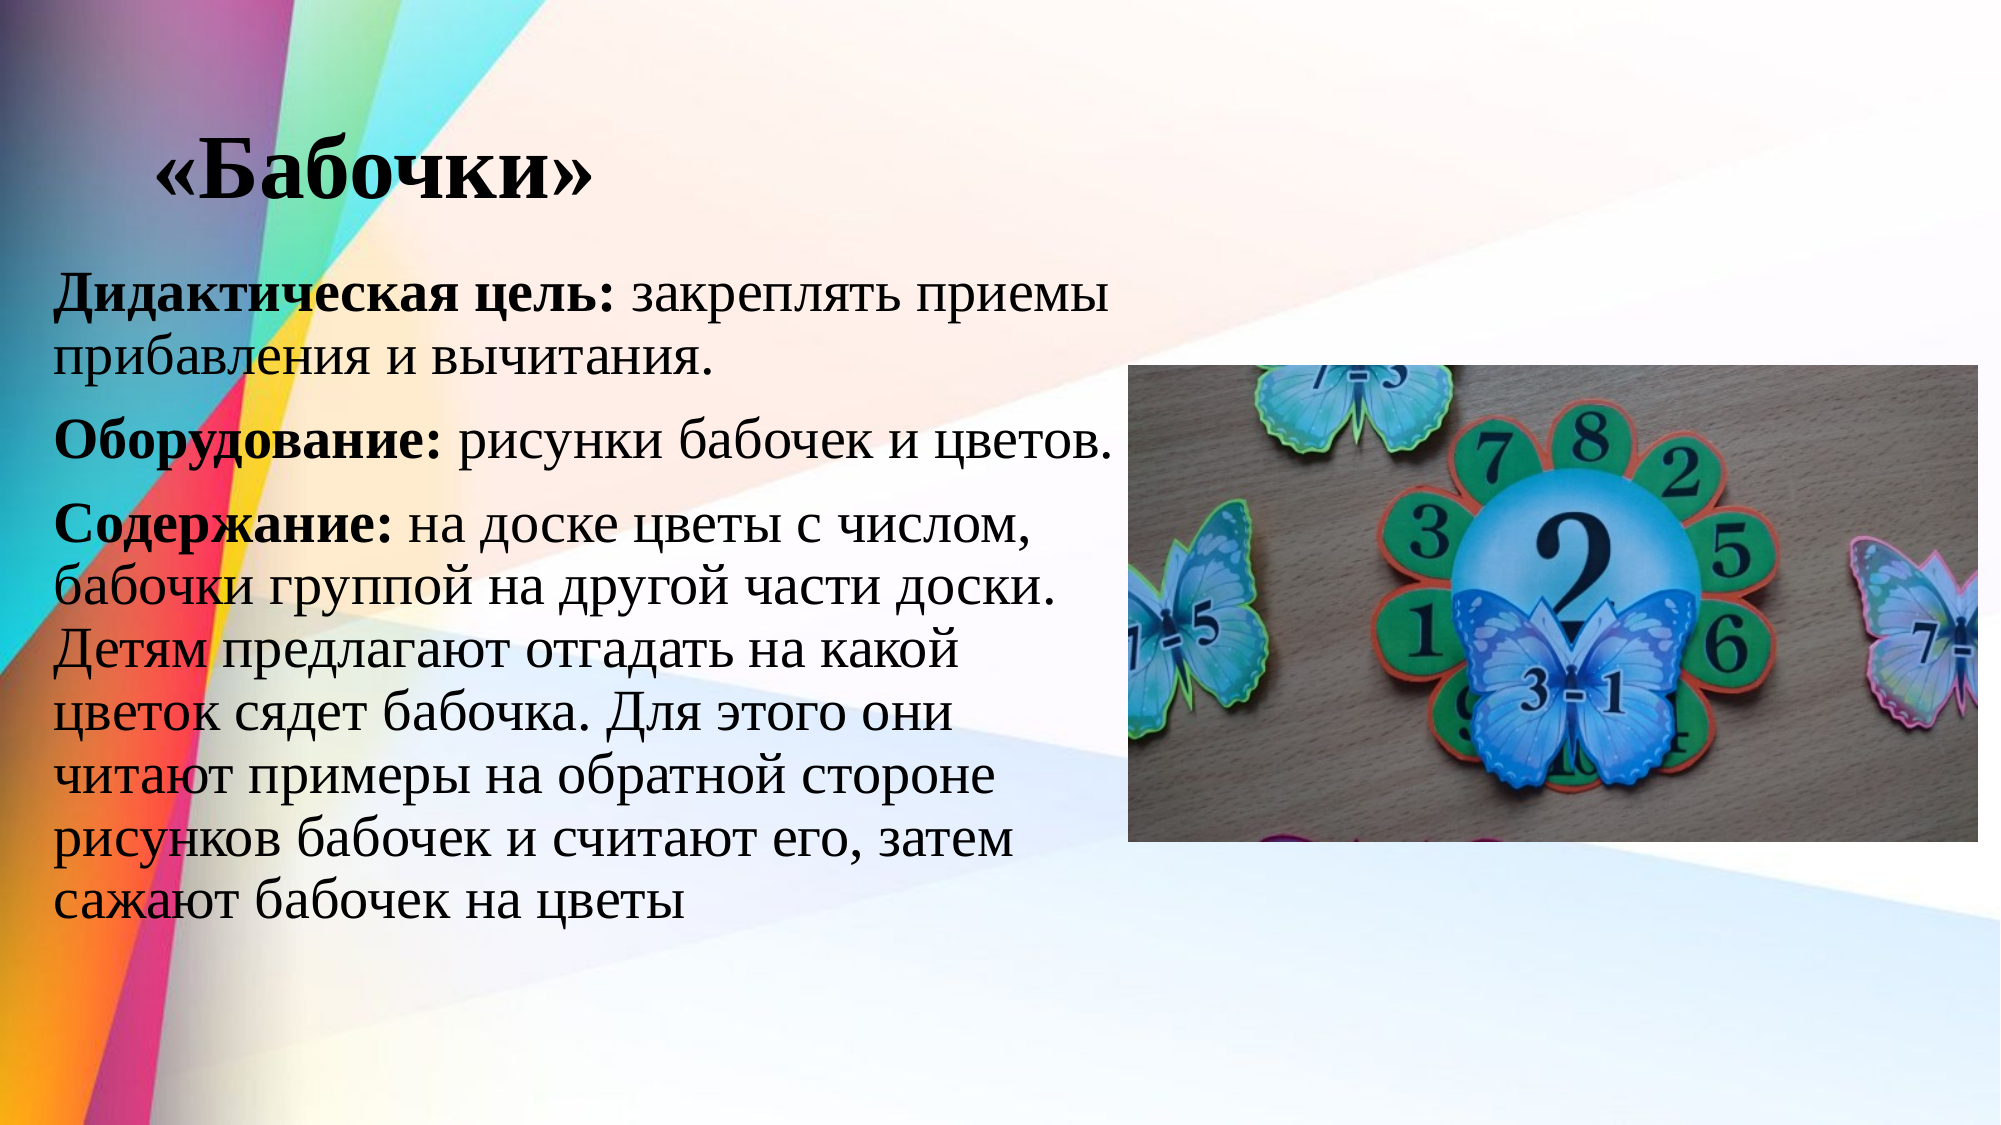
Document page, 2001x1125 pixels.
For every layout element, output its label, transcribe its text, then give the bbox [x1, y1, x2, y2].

list Дидактическая цель: закреплять приемы прибавления и вычитания. Оборудование: рисунки бабочек и цветов. Содержание: на доске цветы с числом, бабочки группой на другой части доски. Детям предлагают отгадать на какой цветок сядет бабочка. Для этого они читают примеры на обратной стороне рисунков бабочек и считают его, затем сажают бабочек на цветы [38, 254, 1147, 1104]
picture [0, 0, 2001, 1125]
title «Бабочки» [137, 59, 1863, 278]
